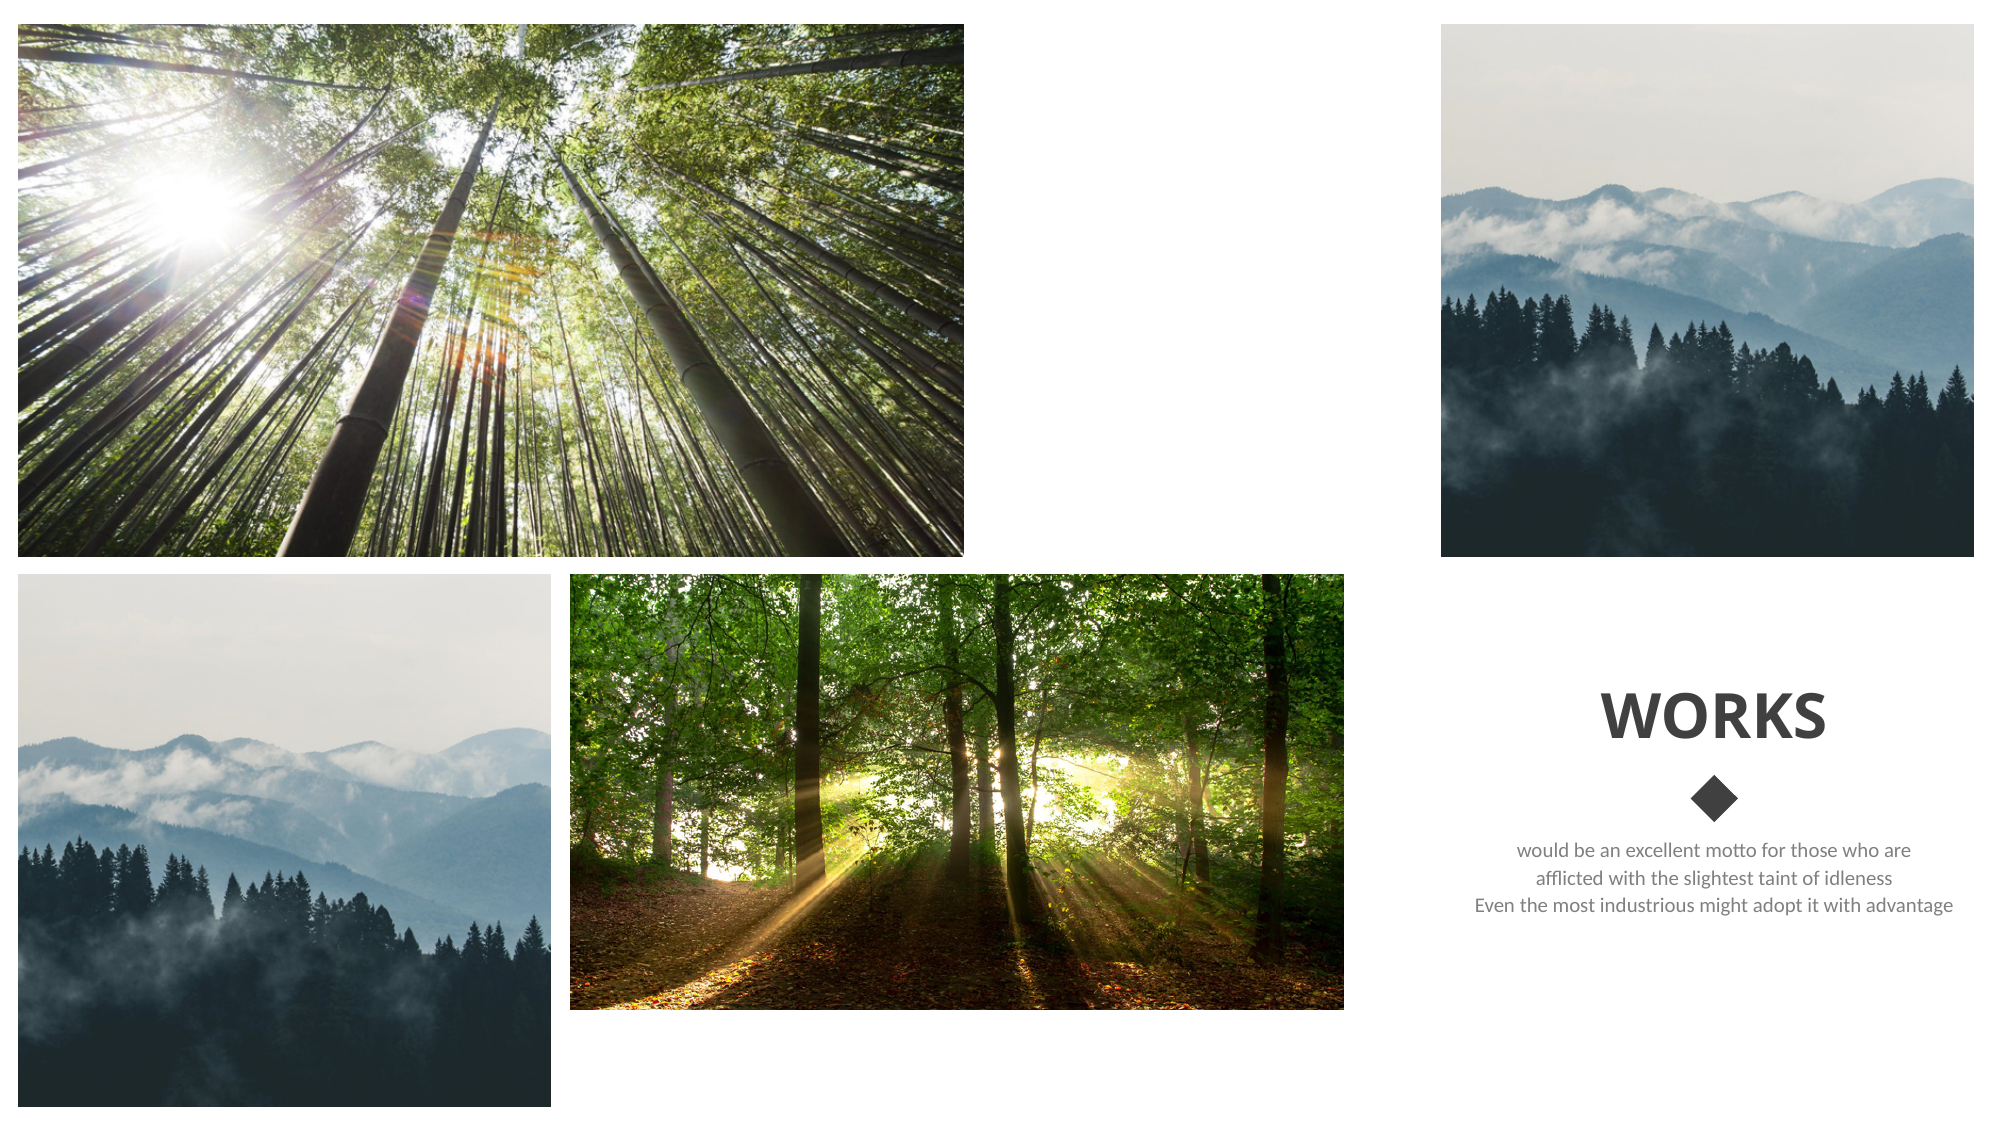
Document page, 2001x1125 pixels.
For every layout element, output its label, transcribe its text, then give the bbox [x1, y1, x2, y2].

picture [1441, 24, 1974, 557]
text_box [1689, 773, 1740, 824]
text_box WORKS [1481, 661, 1947, 759]
picture [570, 574, 1344, 1010]
picture [18, 574, 551, 1107]
picture [18, 24, 964, 557]
text_box would be an excellent motto for those who are afflicted with the slightest taint of idleness Even the most industrious might adopt it with advantage [1459, 826, 1969, 924]
